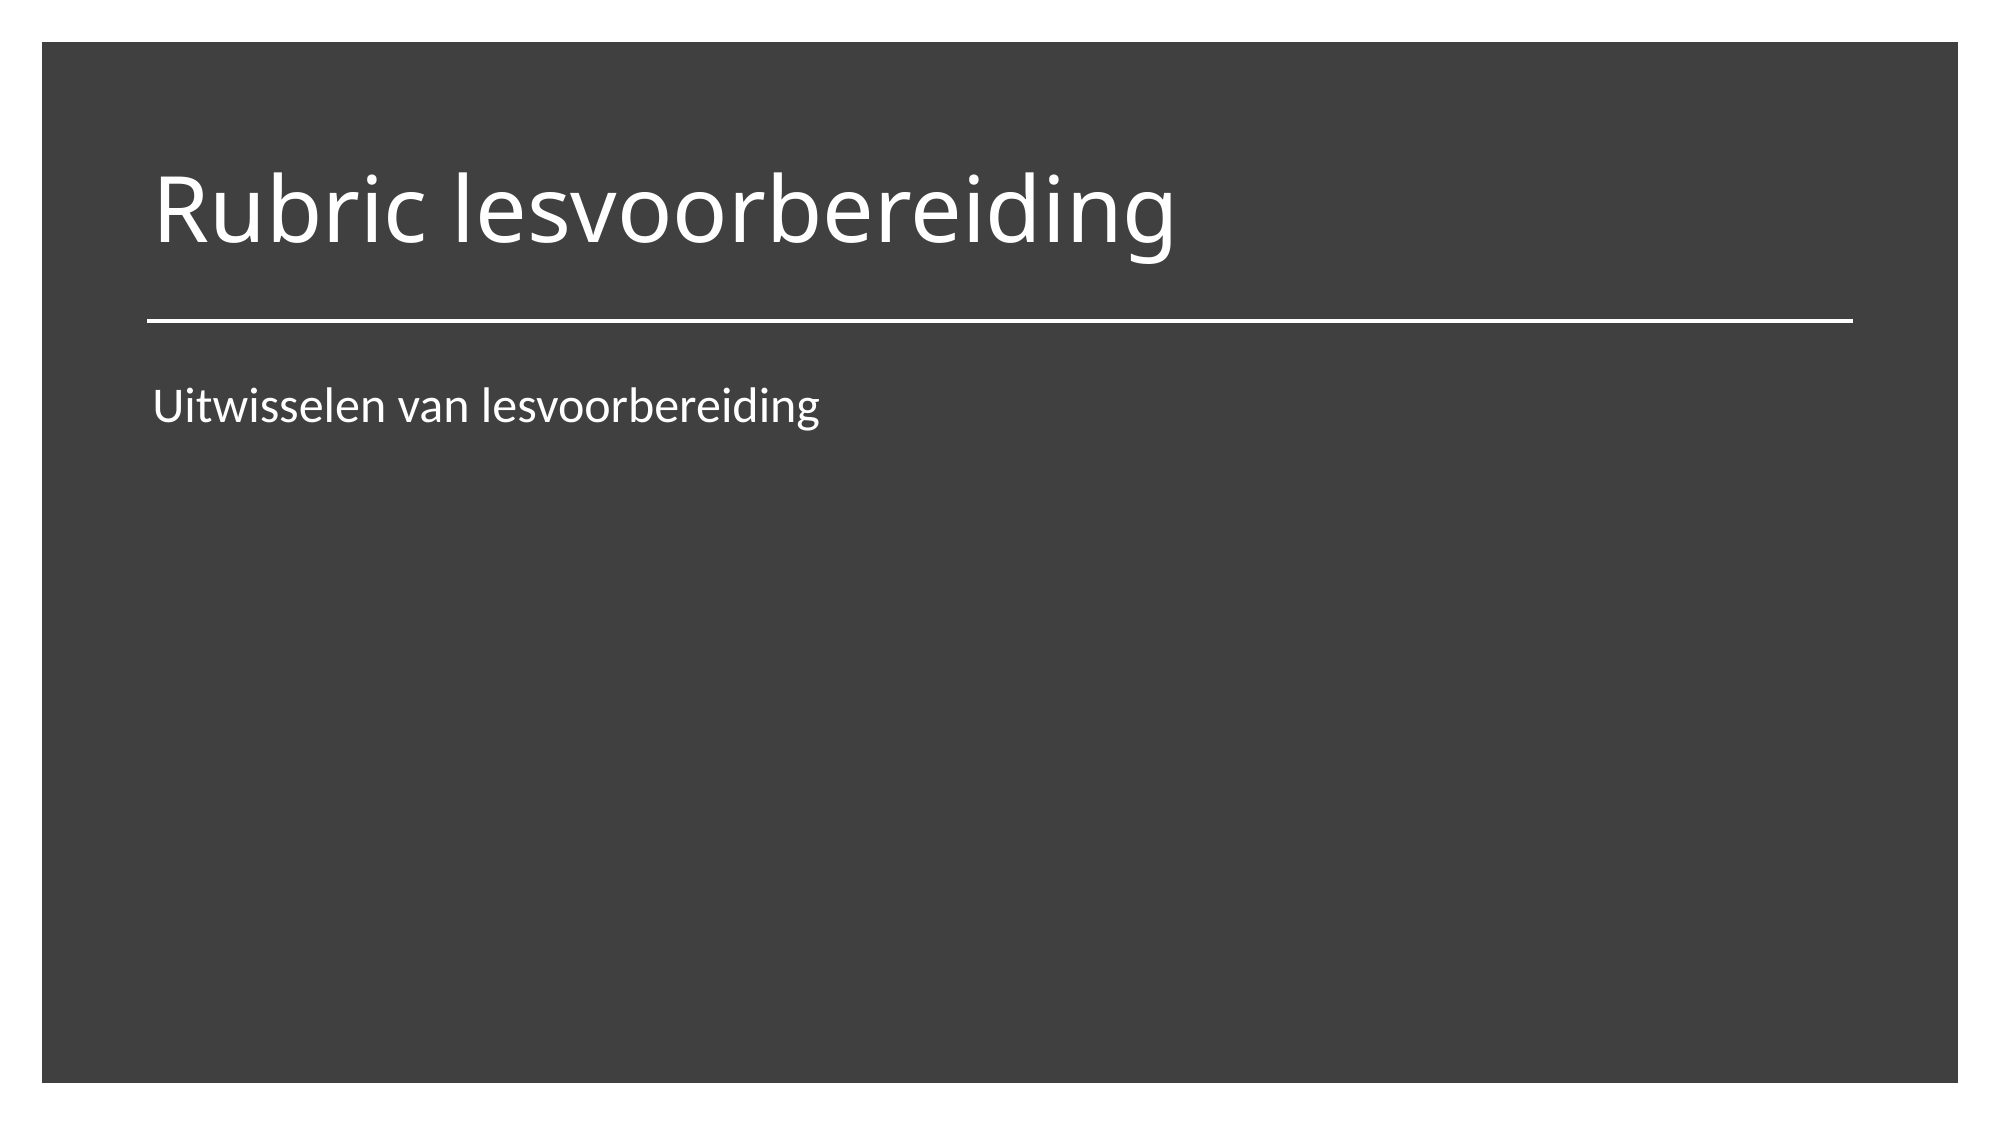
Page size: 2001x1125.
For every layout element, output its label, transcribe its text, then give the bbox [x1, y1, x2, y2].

text_box [52, 51, 1948, 1073]
title Rubric lesvoorbereiding [137, 103, 1863, 322]
list Uitwisselen van lesvoorbereiding [137, 372, 1863, 973]
